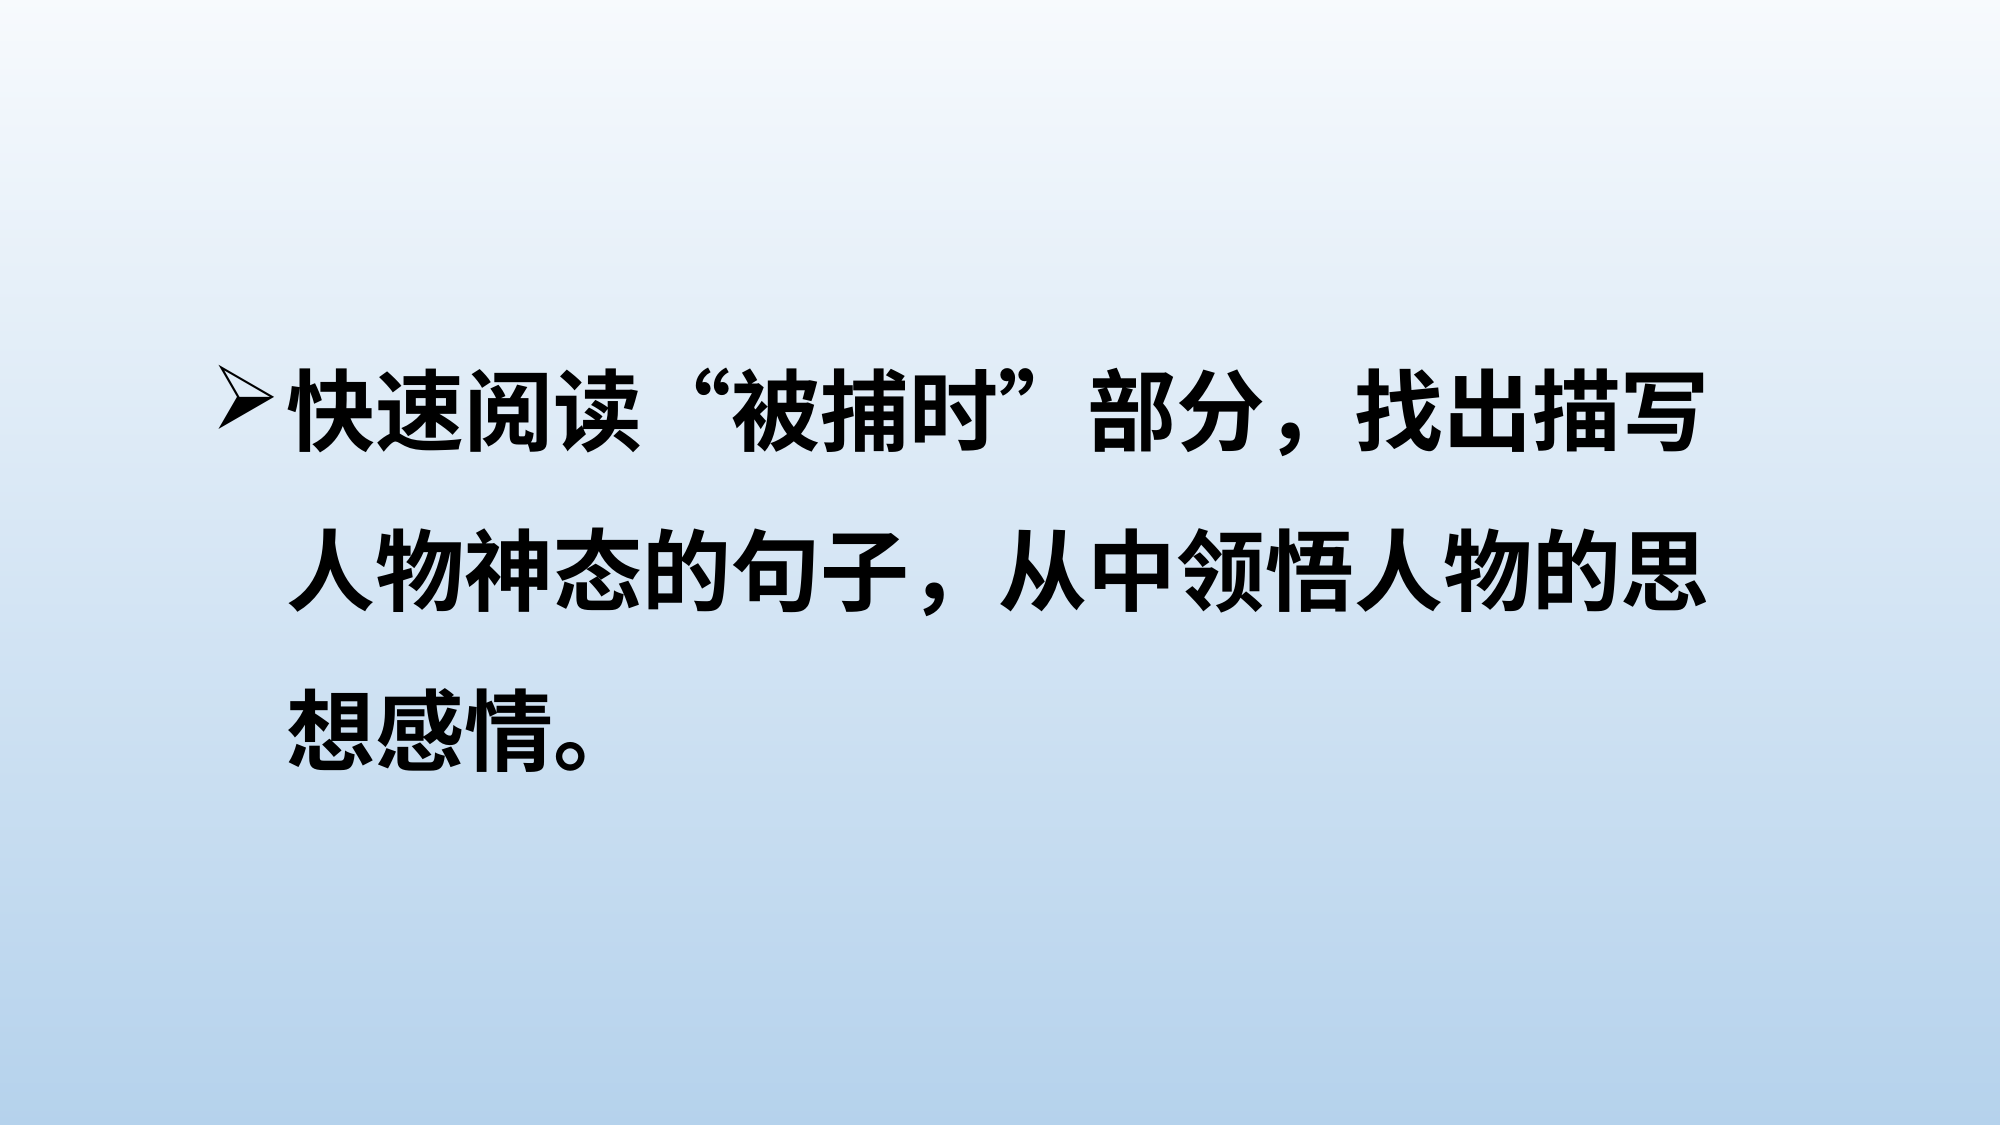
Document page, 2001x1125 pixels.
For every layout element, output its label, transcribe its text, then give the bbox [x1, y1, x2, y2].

text_box 快速阅读“被捕时”部分，找出描写人物神态的句子，从中领悟人物的思想感情。 [196, 294, 1804, 790]
